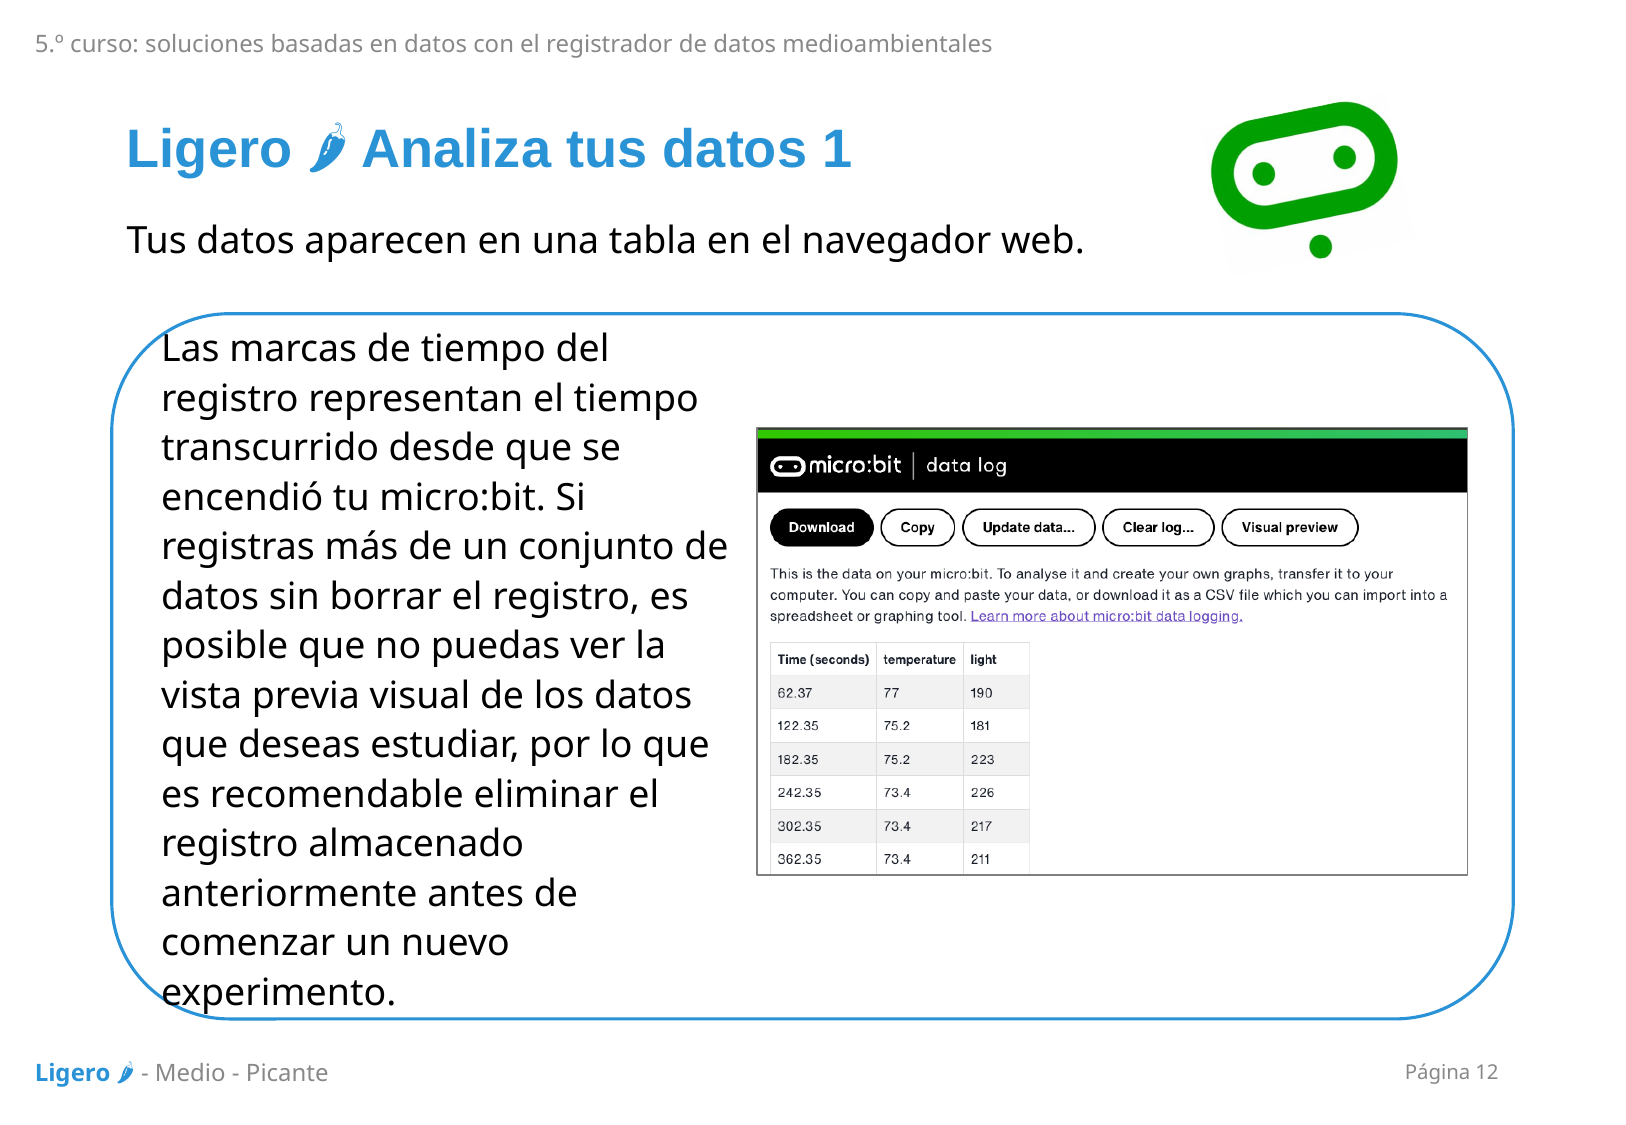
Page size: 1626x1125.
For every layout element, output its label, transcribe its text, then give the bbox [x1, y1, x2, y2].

text_box Ligero 🌶️ - Medio - Picante [19, 1042, 623, 1103]
slide_number Página 12 [1147, 1042, 1514, 1103]
picture [1202, 93, 1414, 276]
title Ligero 🌶️ Analiza tus datos 1 [111, 74, 1514, 203]
list Tus datos aparecen en una tabla en el navegador web. [111, 203, 1562, 354]
text_box Las marcas de tiempo del registro representan el tiempo transcurrido desde que se encendió tu micro:bit. Si registras más de un conjunto de datos sin borrar el registro, es posible que no puedas ver la vista previa visual de los datos que deseas estudiar, por lo que es recomendable eliminar el registro almacenado anteriormente antes de comenzar un nuevo experimento. [111, 313, 1514, 1019]
picture [757, 427, 1467, 875]
